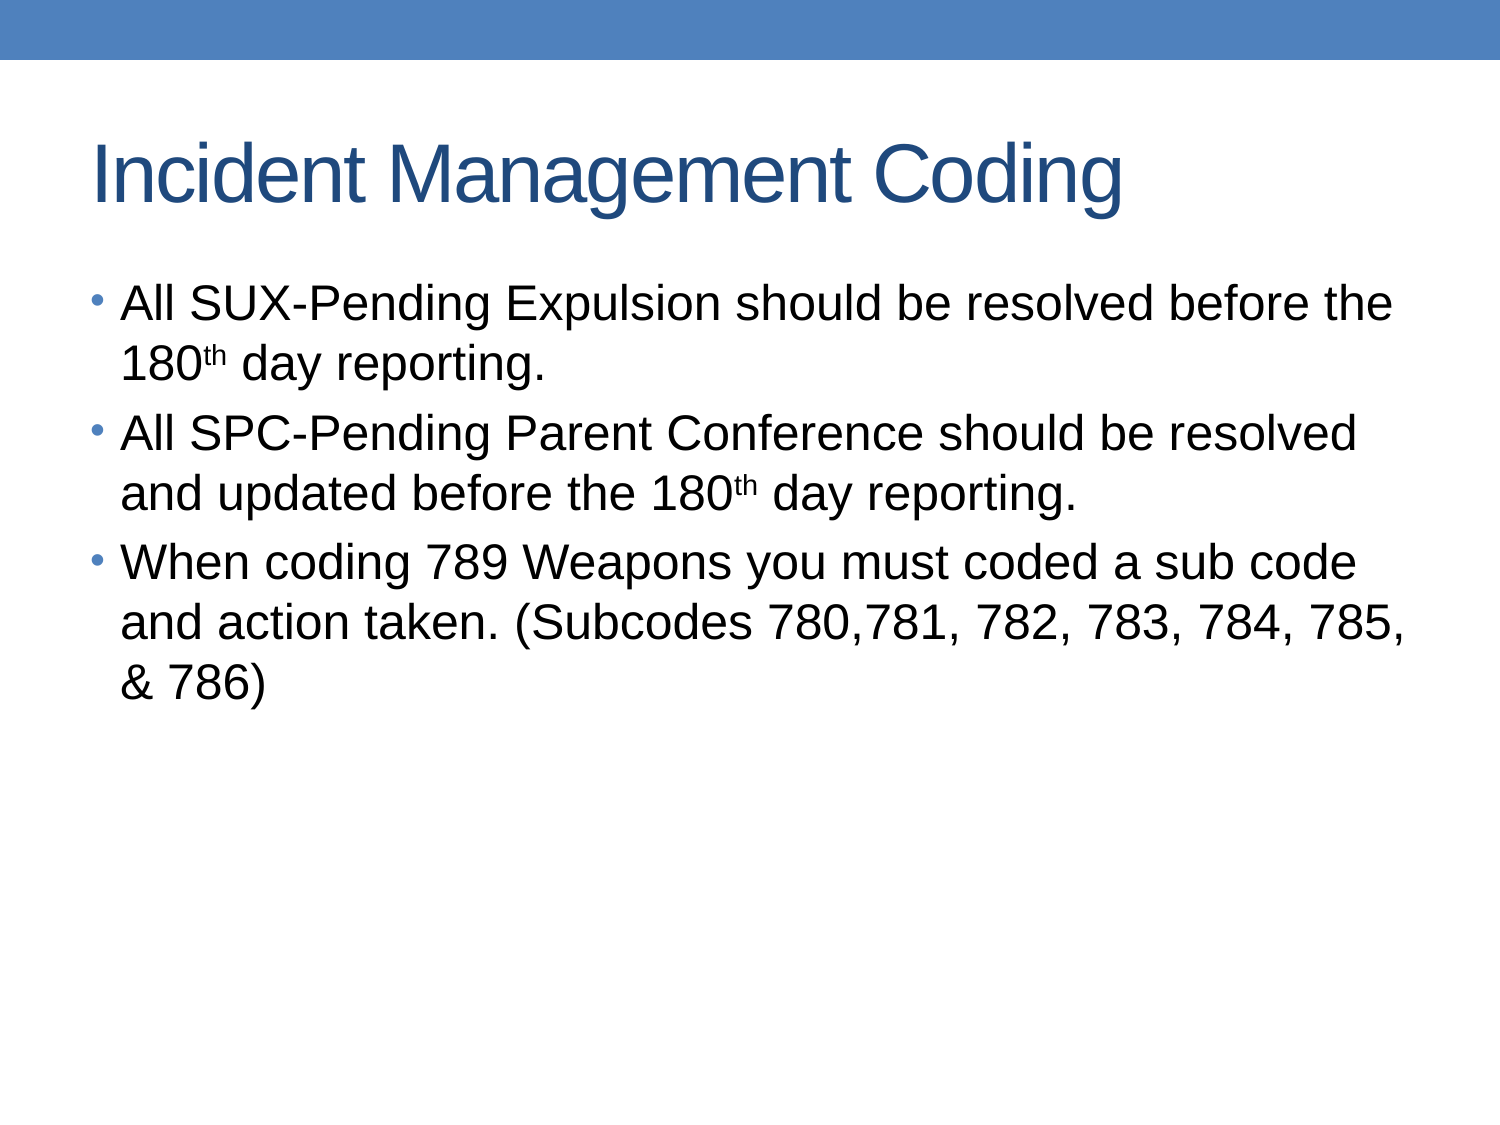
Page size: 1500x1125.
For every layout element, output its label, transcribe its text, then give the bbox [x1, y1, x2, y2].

title Incident Management Coding [75, 87, 1425, 250]
list All SUX-Pending Expulsion should be resolved before the 180th day reporting. All SPC-Pending Parent Conference should be resolved and updated before the 180th day reporting. When coding 789 Weapons you must coded a sub code and action taken. (Subcodes 780,781, 782, 783, 784, 785, & 786) [75, 262, 1425, 1063]
